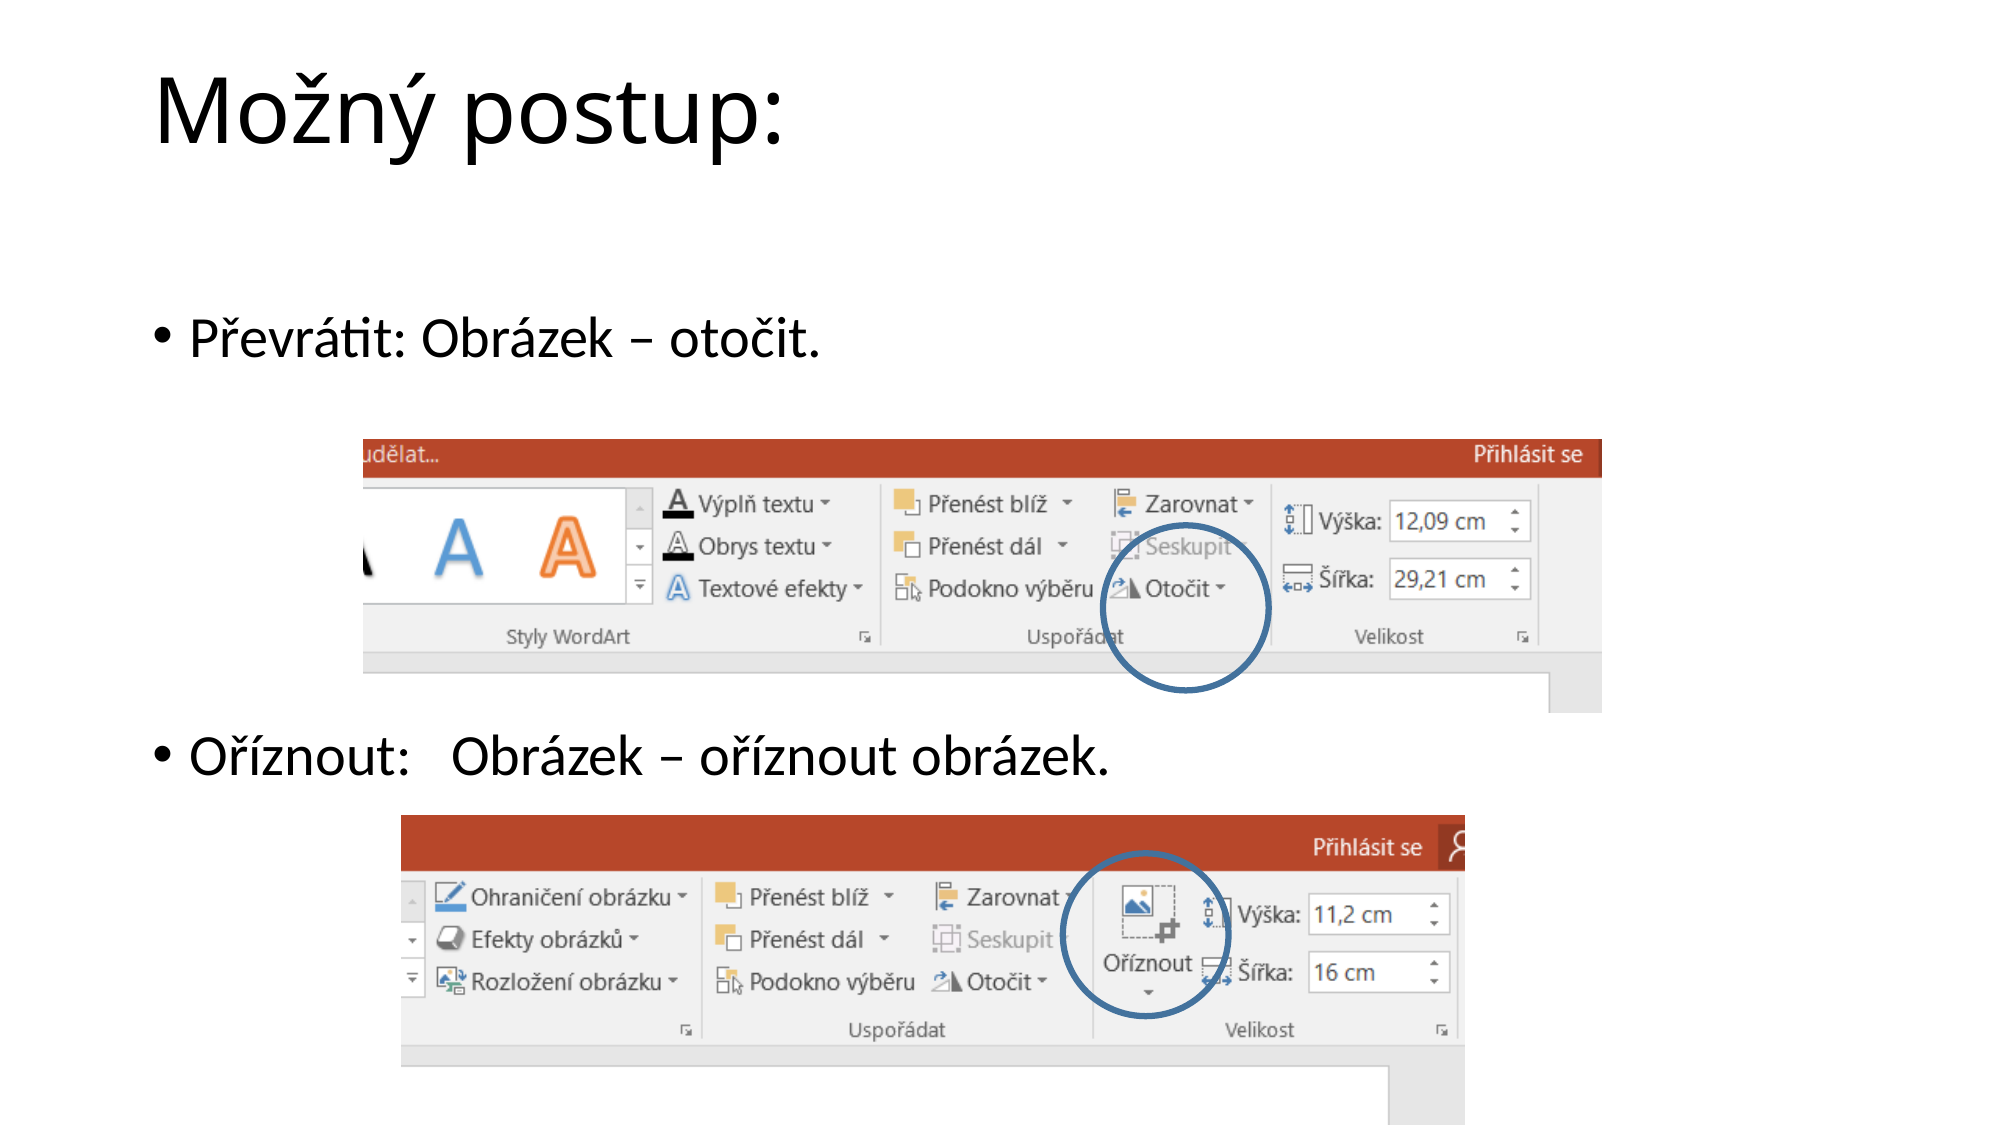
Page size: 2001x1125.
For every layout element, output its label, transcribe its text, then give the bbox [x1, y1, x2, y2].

title Možný postup: [137, 59, 1863, 278]
picture [363, 439, 1603, 714]
list Převrátit: Obrázek – otočit. Oříznout: Obrázek – oříznout obrázek. [137, 299, 1863, 1014]
picture [401, 815, 1465, 1125]
